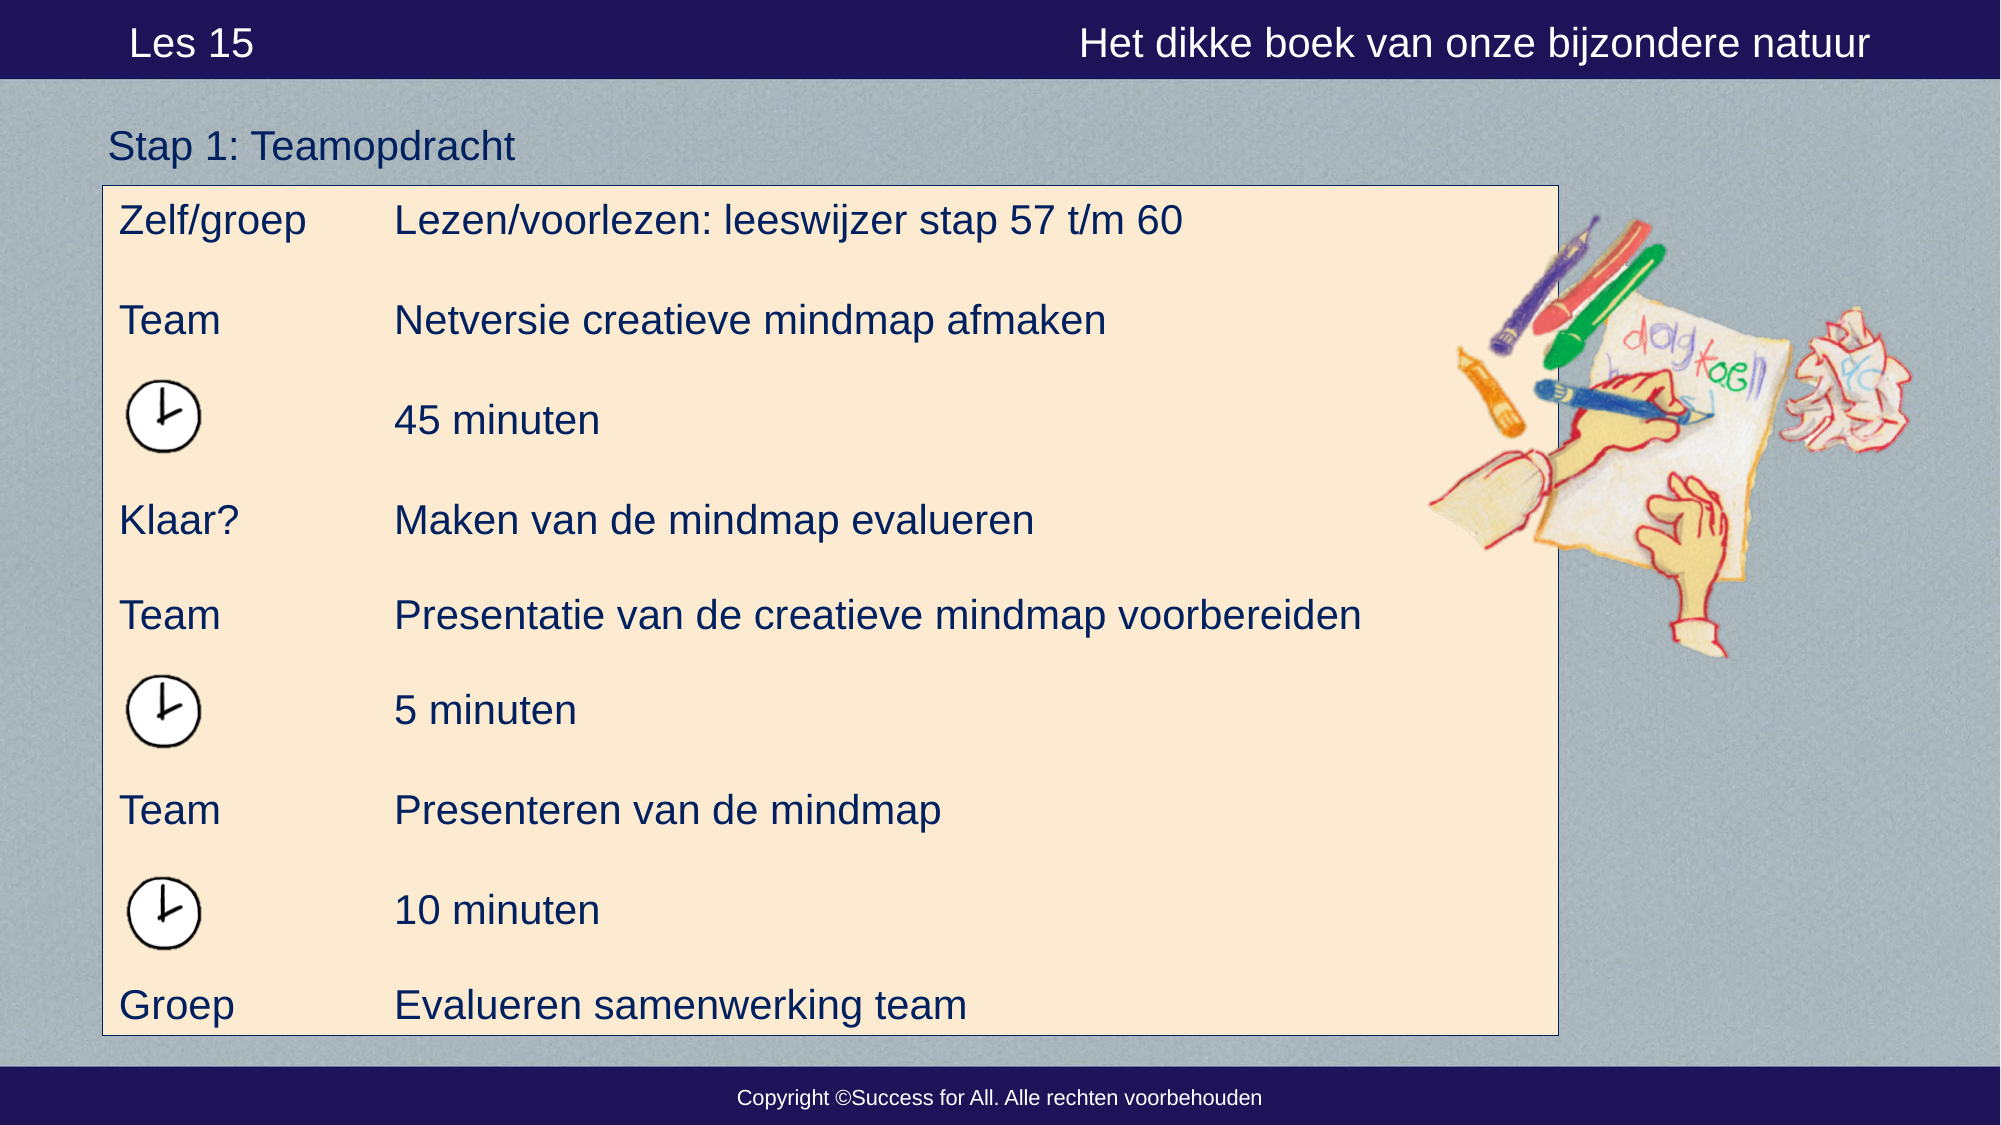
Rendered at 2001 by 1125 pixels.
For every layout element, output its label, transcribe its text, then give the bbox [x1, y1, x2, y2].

text_box Het dikke boek van onze bijzondere natuur [999, 8, 1886, 73]
text_box Les 15 [114, 8, 354, 73]
picture [0, 0, 2001, 1125]
text_box Copyright ©Success for All. Alle rechten voorbehouden [0, 1076, 2000, 1125]
text_box Stap 1: Teamopdracht [92, 111, 886, 177]
text_box Zelf/groep Lezen/voorlezen: leeswijzer stap 57 t/m 60 Team Netversie creatieve mindmap afmaken 45 minuten Klaar? Maken van de mindmap evalueren Team Presentatie van de creatieve mindmap voorbereiden 5 minuten Team Presenteren van de mindmap 10 minuten Groep Evalueren samenwerking team [102, 185, 1559, 1036]
